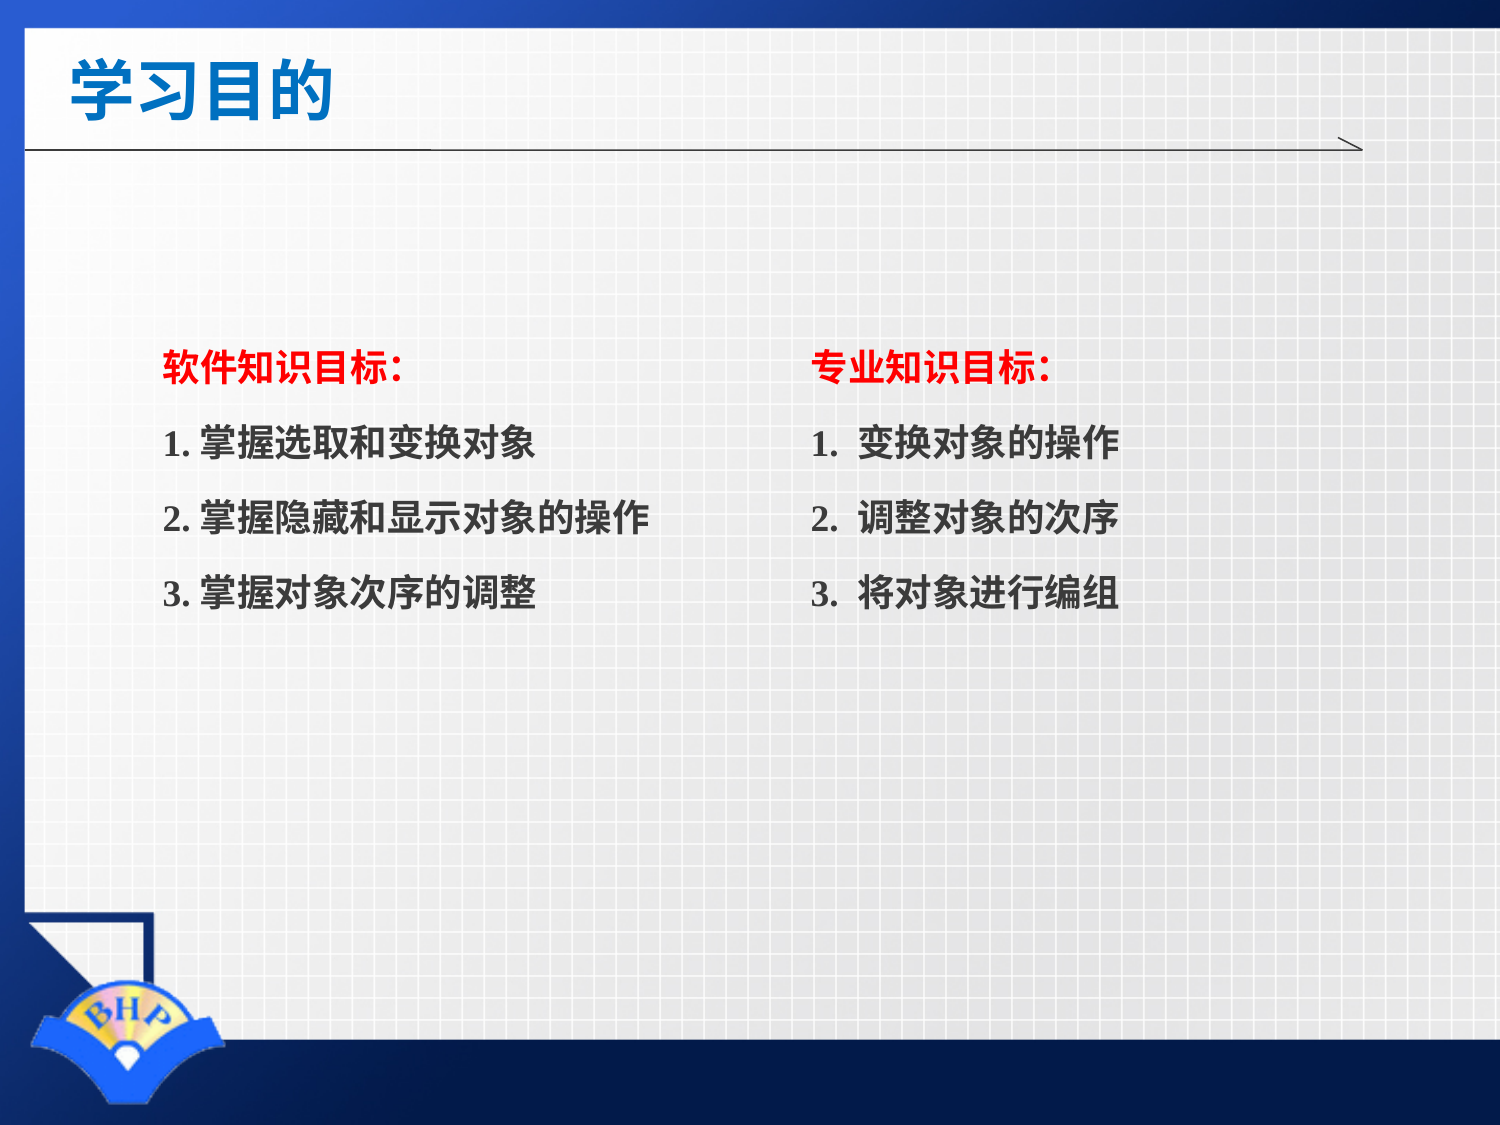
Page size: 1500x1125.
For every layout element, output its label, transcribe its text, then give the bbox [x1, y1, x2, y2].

text_box 软件知识目标： 1.掌握选取和变换对象 2.掌握隐藏和显示对象的操作 3.掌握对象次序的调整 [147, 314, 774, 622]
picture [0, 0, 1500, 1125]
text_box 专业知识目标： 1. 变换对象的操作 2. 调整对象的次序 3. 将对象进行编组 [795, 314, 1384, 622]
title 学习目的 [53, 42, 1316, 136]
